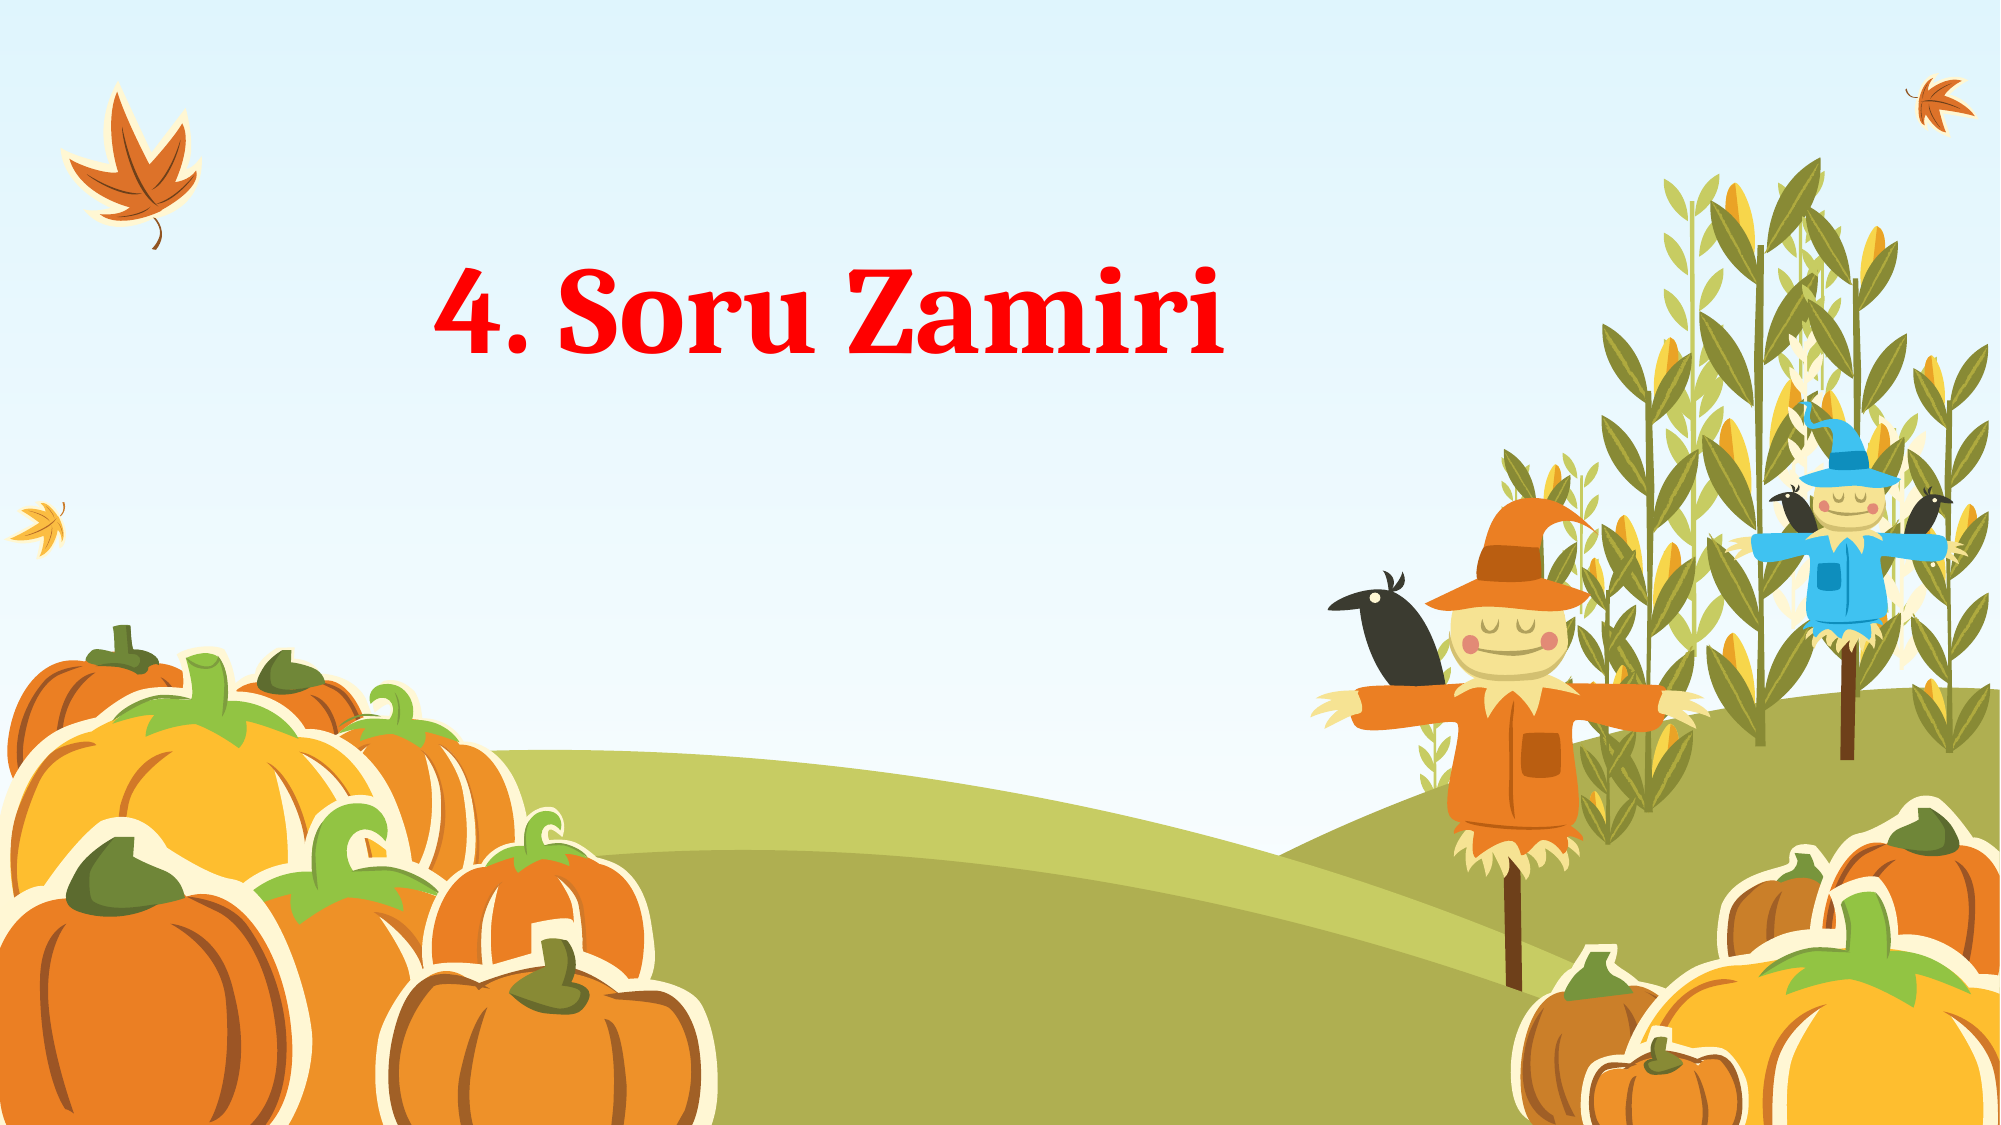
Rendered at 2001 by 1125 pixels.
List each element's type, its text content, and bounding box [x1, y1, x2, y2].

title 4. Soru Zamiri [333, 135, 1328, 492]
